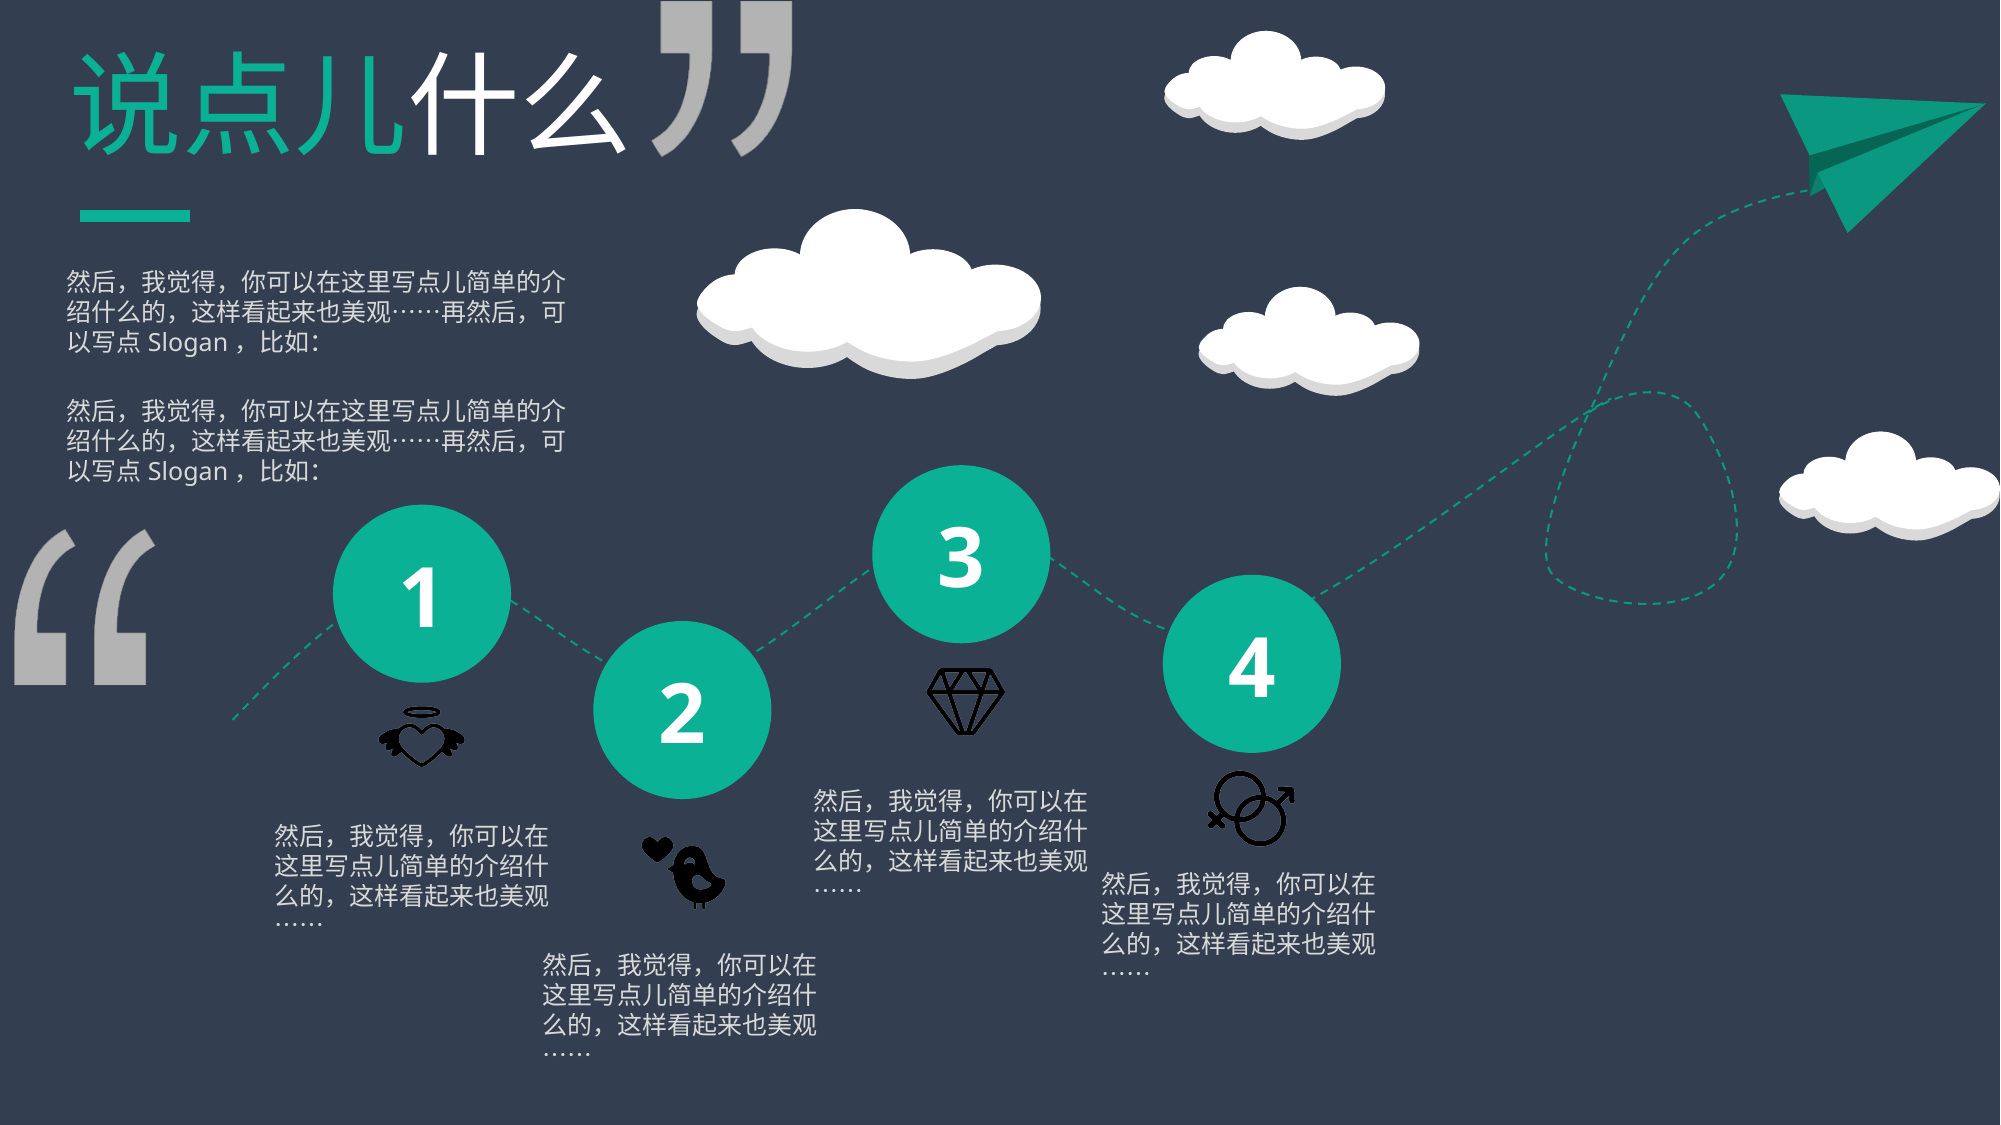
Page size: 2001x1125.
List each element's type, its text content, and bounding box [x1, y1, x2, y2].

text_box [1778, 431, 2000, 541]
picture [1191, 749, 1311, 868]
text_box 4 [1181, 720, 1323, 749]
picture [362, 677, 481, 796]
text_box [696, 209, 1042, 379]
text_box 然后，我觉得，你可以在这里写点儿简单的介绍什么的，这样看起来也美观…… [259, 812, 585, 948]
text_box 2 [592, 720, 772, 801]
text_box 然后，我觉得，你可以在这里写点儿简单的介绍什么的，这样看起来也美观……再然后，可以写点Slogan，比如： [52, 388, 232, 523]
text_box 然后，我觉得，你可以在这里写点儿简单的介绍什么的，这样看起来也美观…… [1086, 861, 1412, 996]
picture [905, 642, 1025, 762]
text_box 然后，我觉得，你可以在这里写点儿简单的介绍什么的，这样看起来也美观…… [527, 942, 853, 1077]
text_box 说点儿什么 [55, 26, 643, 177]
picture [643, 0, 813, 170]
text_box 然后，我觉得，你可以在这里写点儿简单的介绍什么的，这样看起来也美观……再然后，可以写点Slogan，比如： [52, 259, 232, 388]
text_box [1778, 68, 2000, 212]
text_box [1198, 286, 1420, 396]
picture [0, 516, 164, 703]
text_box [1164, 30, 1386, 140]
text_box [232, 164, 1773, 720]
picture [624, 807, 743, 926]
text_box 然后，我觉得，你可以在这里写点儿简单的介绍什么的，这样看起来也美观…… [799, 778, 1124, 913]
